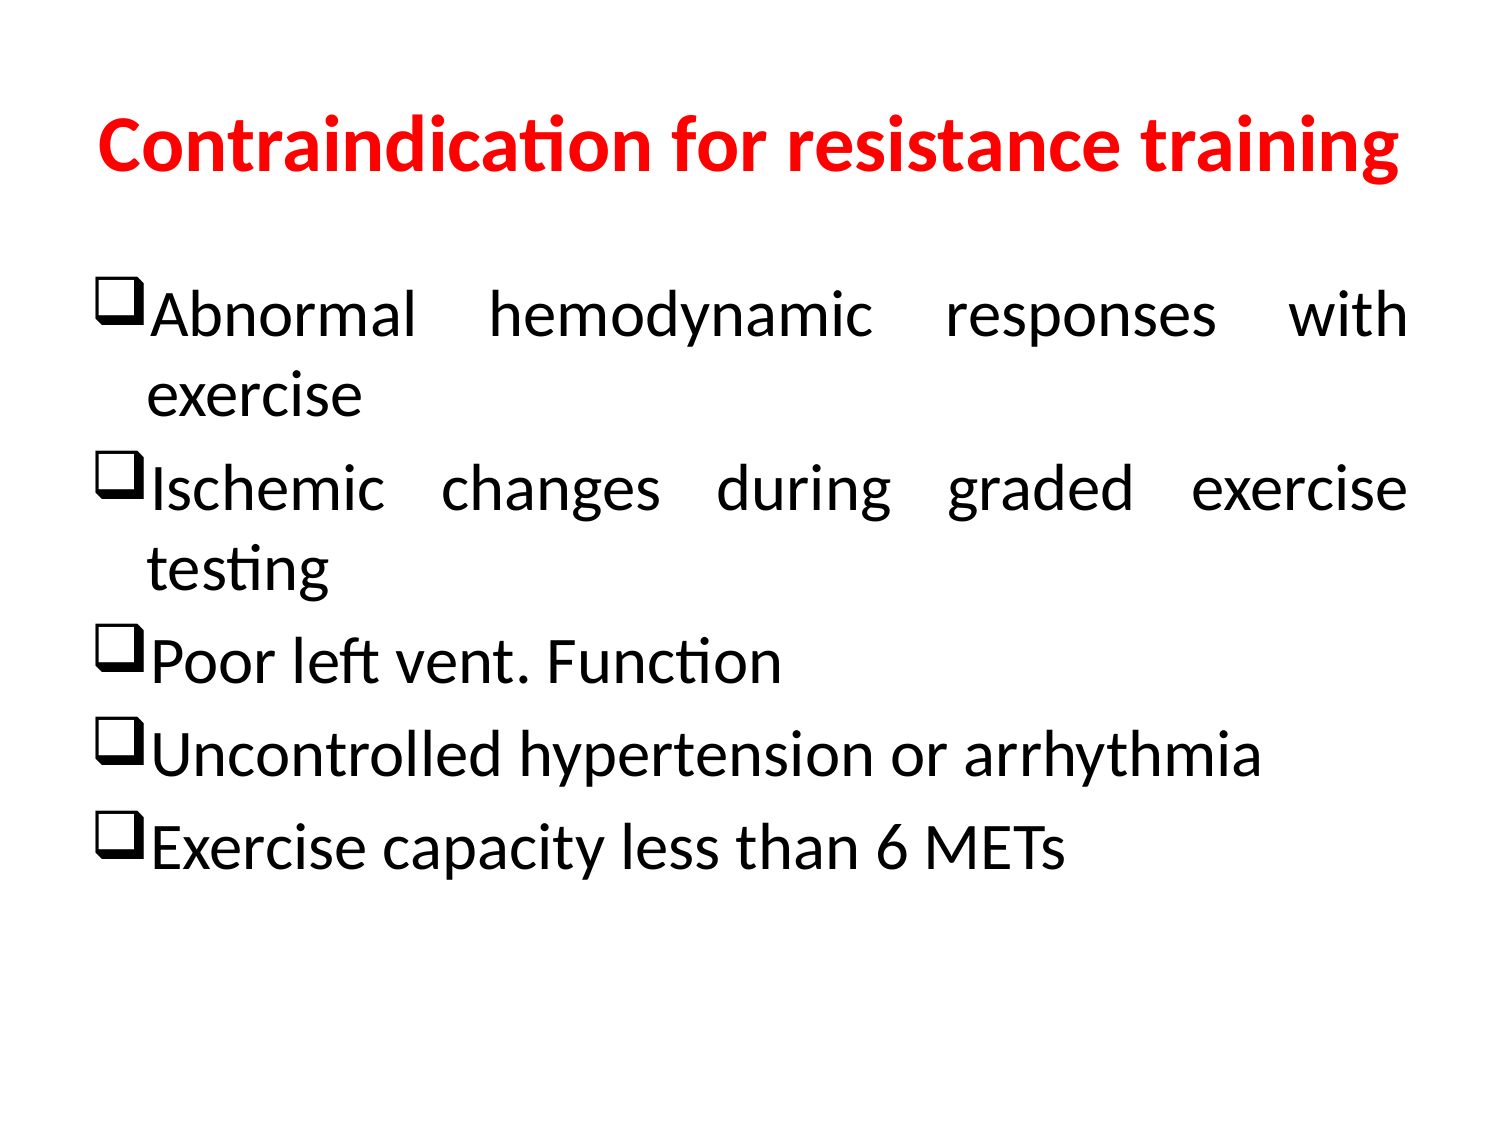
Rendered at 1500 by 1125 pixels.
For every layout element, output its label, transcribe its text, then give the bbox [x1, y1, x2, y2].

title Contraindication for resistance training [75, 45, 1425, 233]
list Abnormal hemodynamic responses with exercise Ischemic changes during graded exercise testing Poor left vent. Function Uncontrolled hypertension or arrhythmia Exercise capacity less than 6 METs [75, 262, 1425, 1005]
